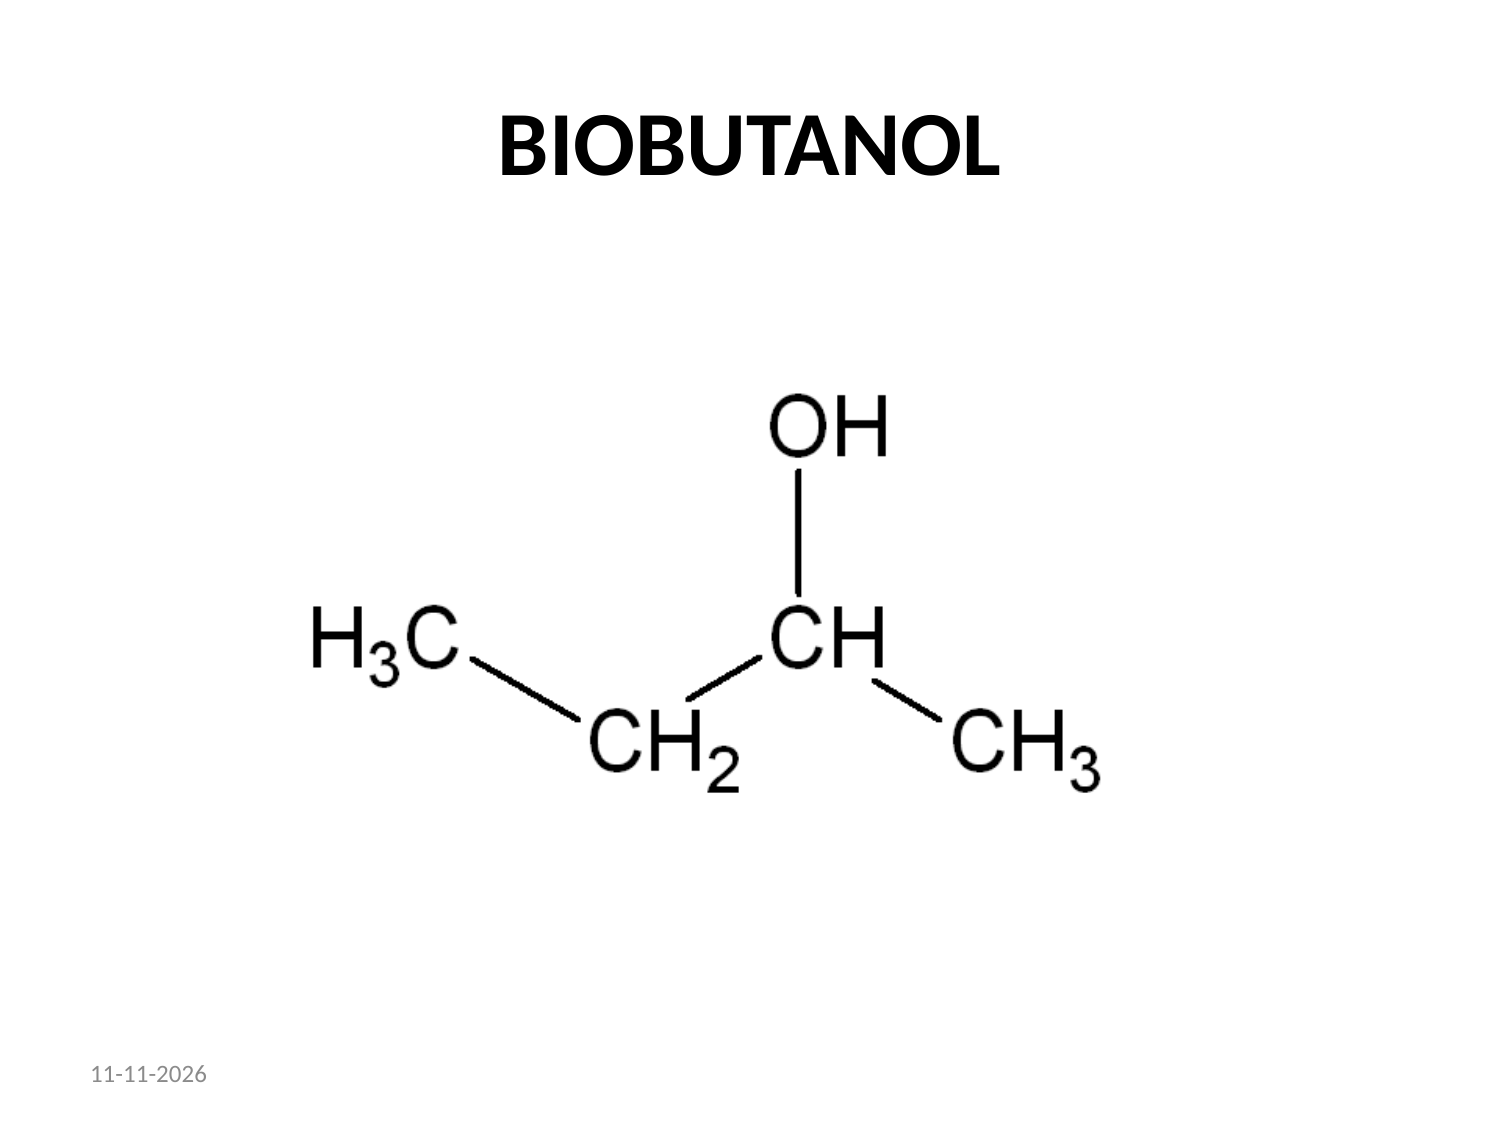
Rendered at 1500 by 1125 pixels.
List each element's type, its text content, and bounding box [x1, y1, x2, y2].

title BIOBUTANOL [75, 45, 1425, 233]
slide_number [75, 1042, 425, 1103]
picture [265, 361, 1152, 830]
